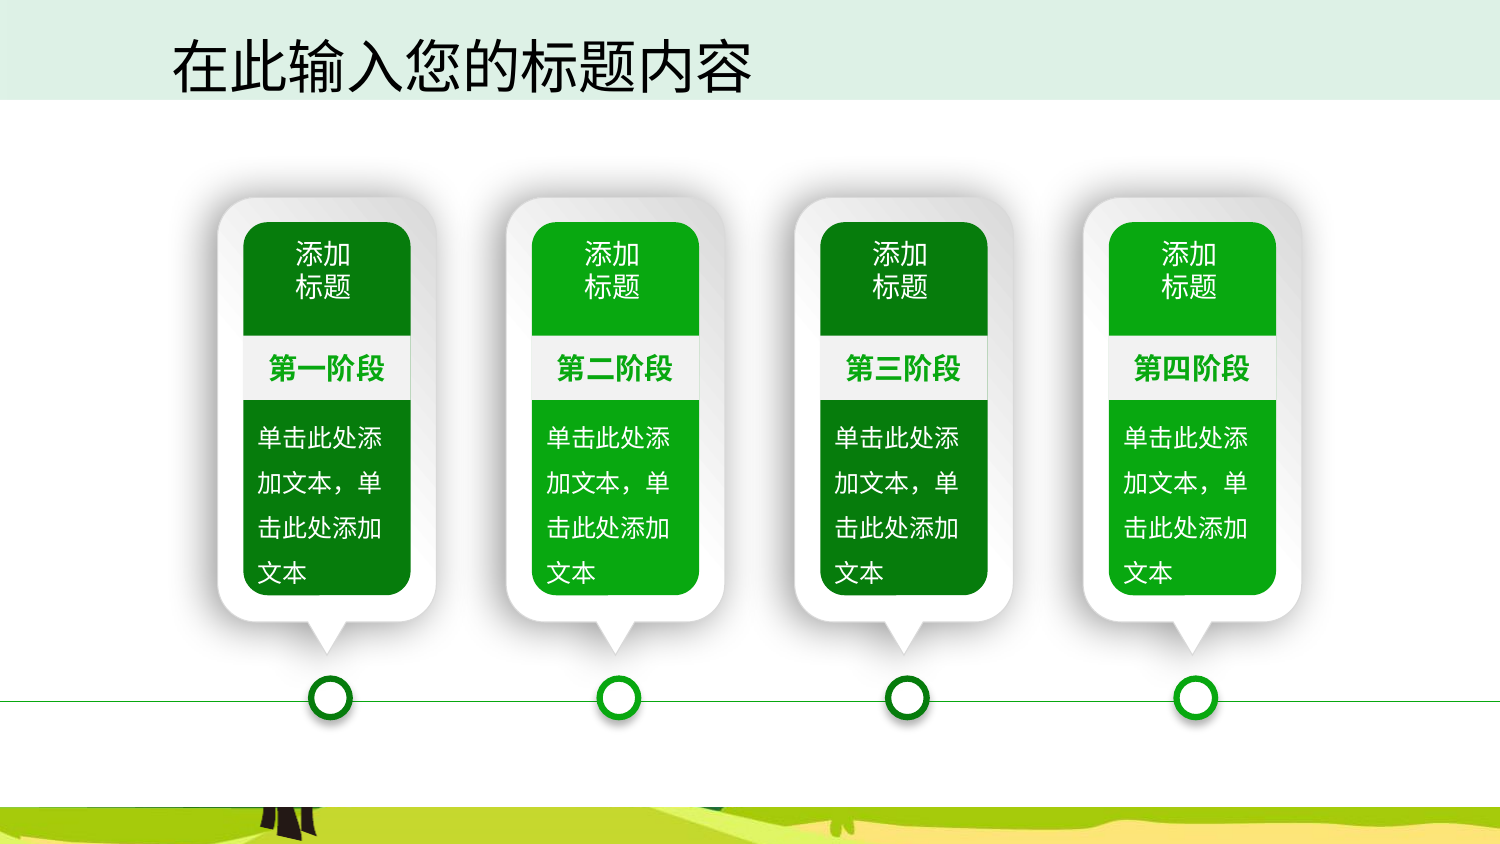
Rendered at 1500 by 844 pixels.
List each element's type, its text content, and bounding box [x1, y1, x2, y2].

text_box [599, 702, 639, 719]
text_box [1175, 702, 1216, 719]
text_box [1175, 677, 1217, 701]
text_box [1083, 197, 1302, 656]
text_box [887, 702, 928, 719]
picture [0, 0, 1500, 99]
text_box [506, 197, 725, 656]
text_box 在此输入您的标题内容 [156, 22, 793, 108]
text_box [310, 677, 351, 701]
text_box [887, 677, 928, 701]
text_box [310, 702, 351, 719]
picture [0, 807, 1500, 844]
text_box [598, 677, 640, 701]
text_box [794, 197, 1014, 656]
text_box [217, 197, 437, 656]
